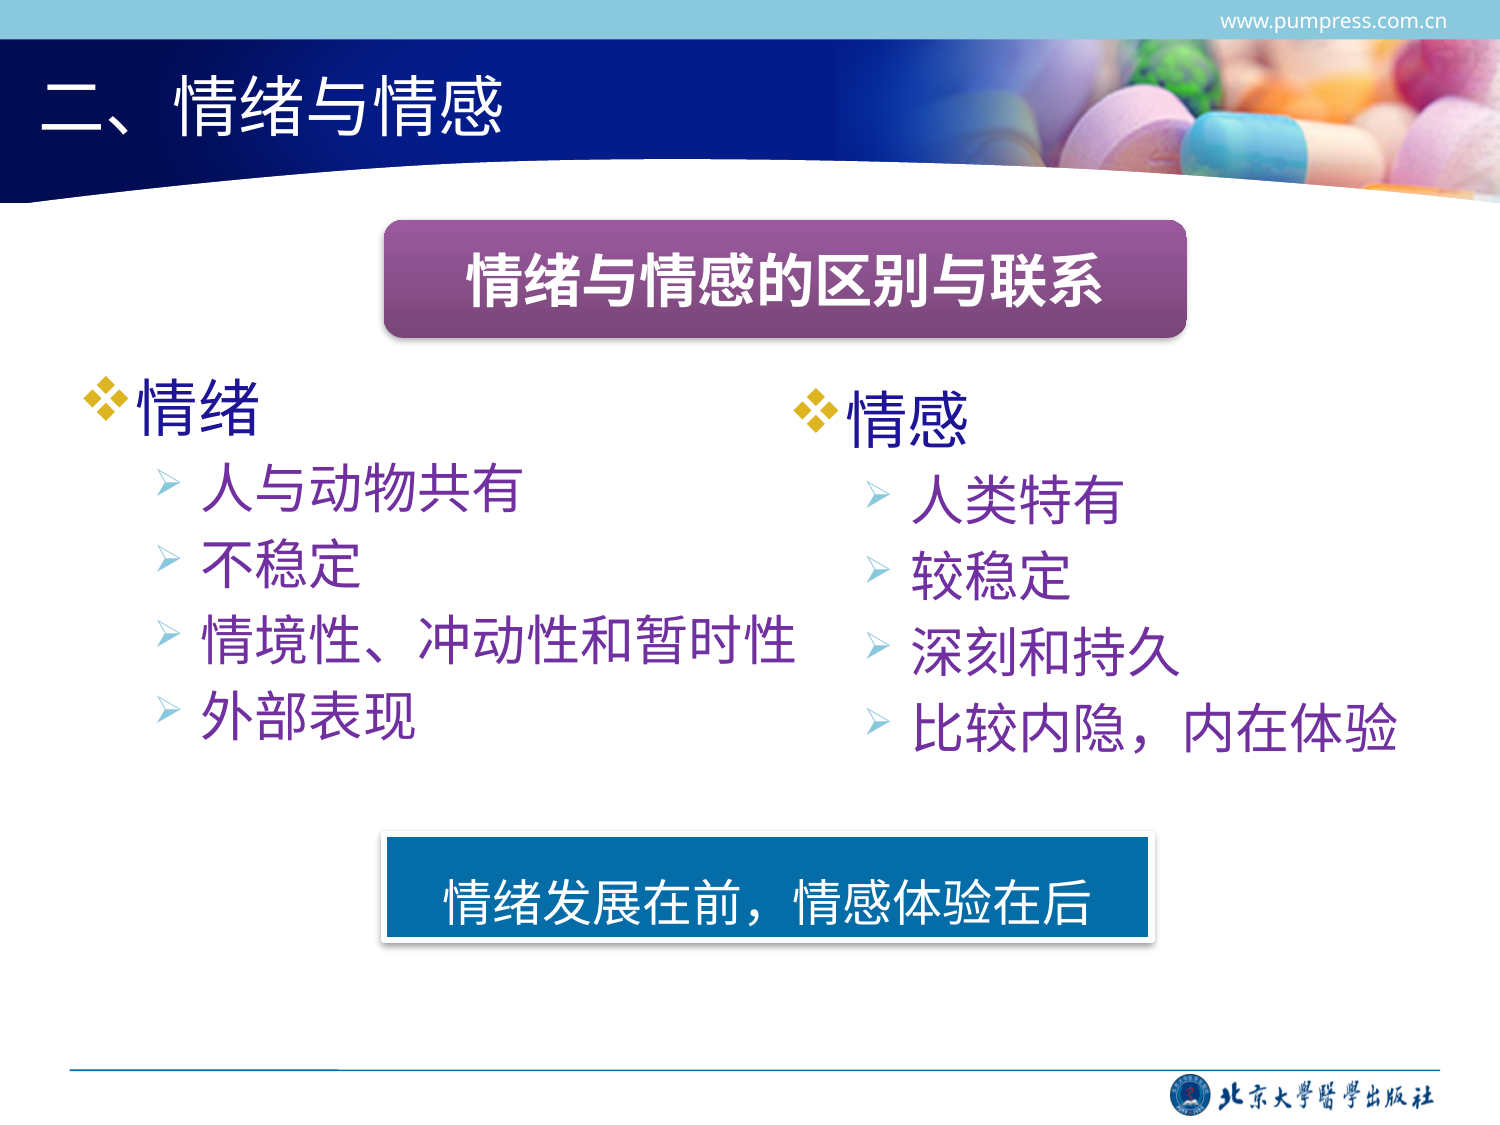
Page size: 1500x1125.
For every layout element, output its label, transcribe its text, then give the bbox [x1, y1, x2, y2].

text_box 情绪发展在前，情感体验在后 [381, 831, 1155, 943]
text_box 情感 人类特有 较稳定 深刻和持久 比较内隐，内在体验 [773, 373, 1500, 799]
picture [0, 40, 1500, 203]
text_box 情绪与情感的区别与联系 [383, 219, 1188, 338]
picture [1170, 1074, 1436, 1118]
title 二、情绪与情感 [23, 58, 1349, 152]
slide_number www.pumpress.com.cn [1024, 0, 1463, 38]
text_box 情绪 人与动物共有 不稳定 情境性、冲动性和暂时性 外部表现 [63, 361, 868, 787]
